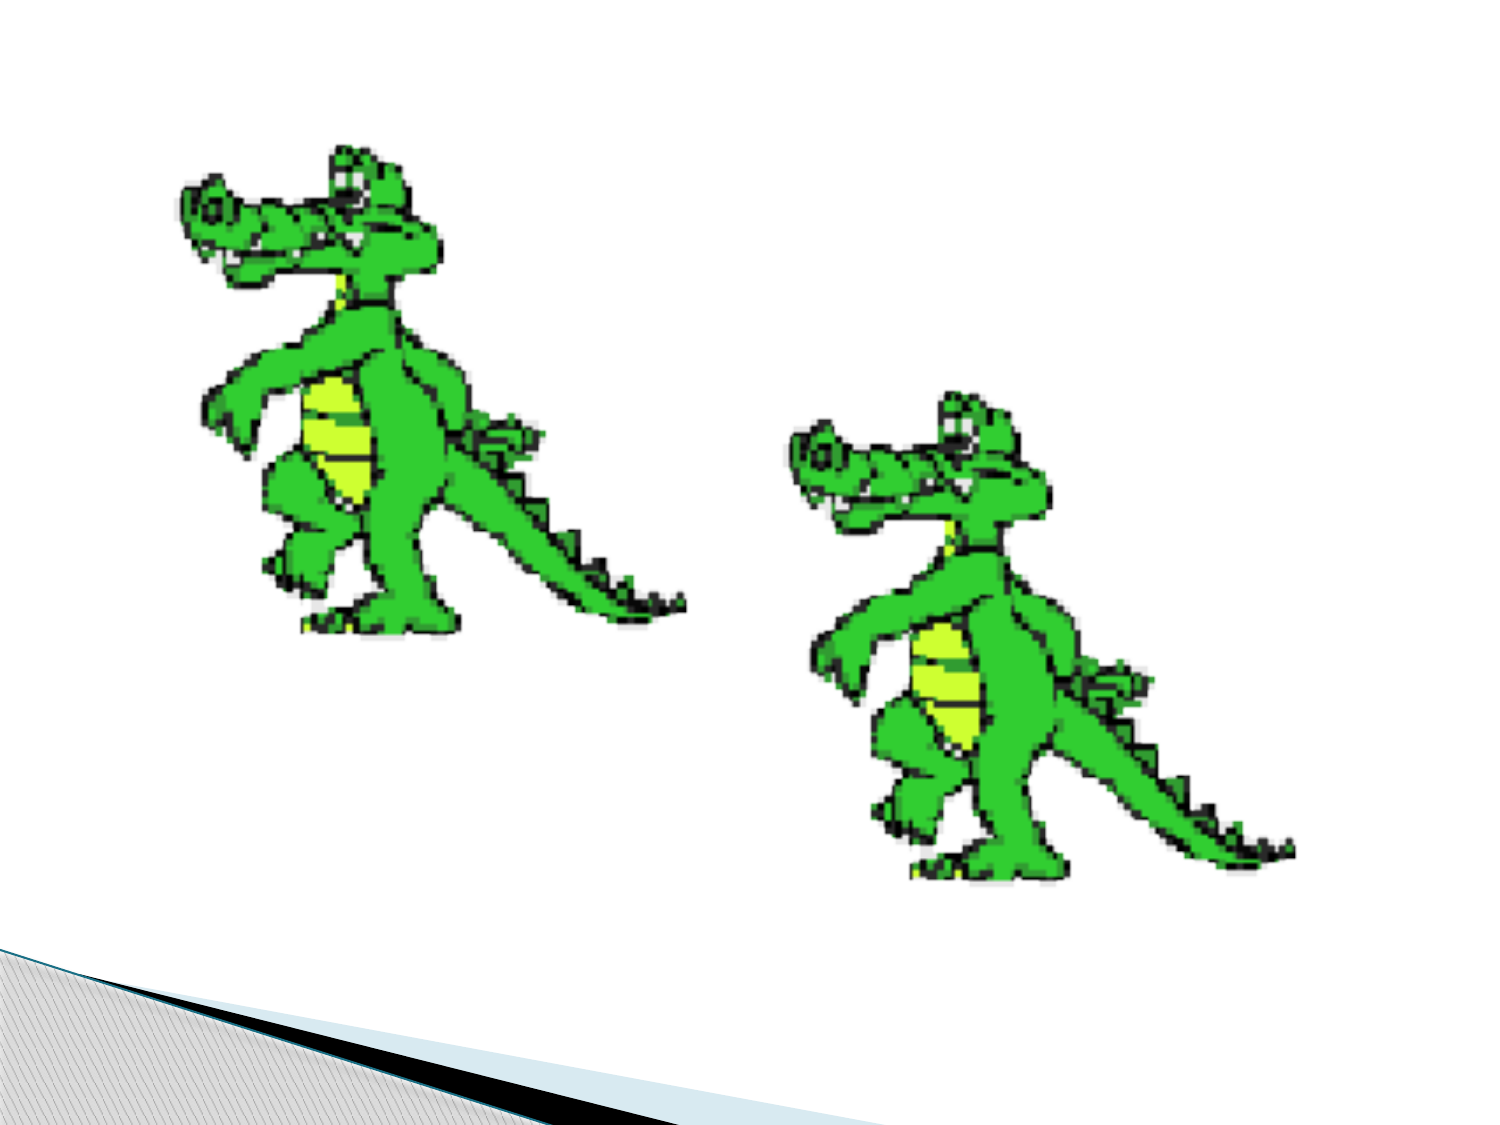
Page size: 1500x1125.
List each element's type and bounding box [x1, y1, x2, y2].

picture [773, 374, 1301, 903]
picture [163, 128, 692, 657]
